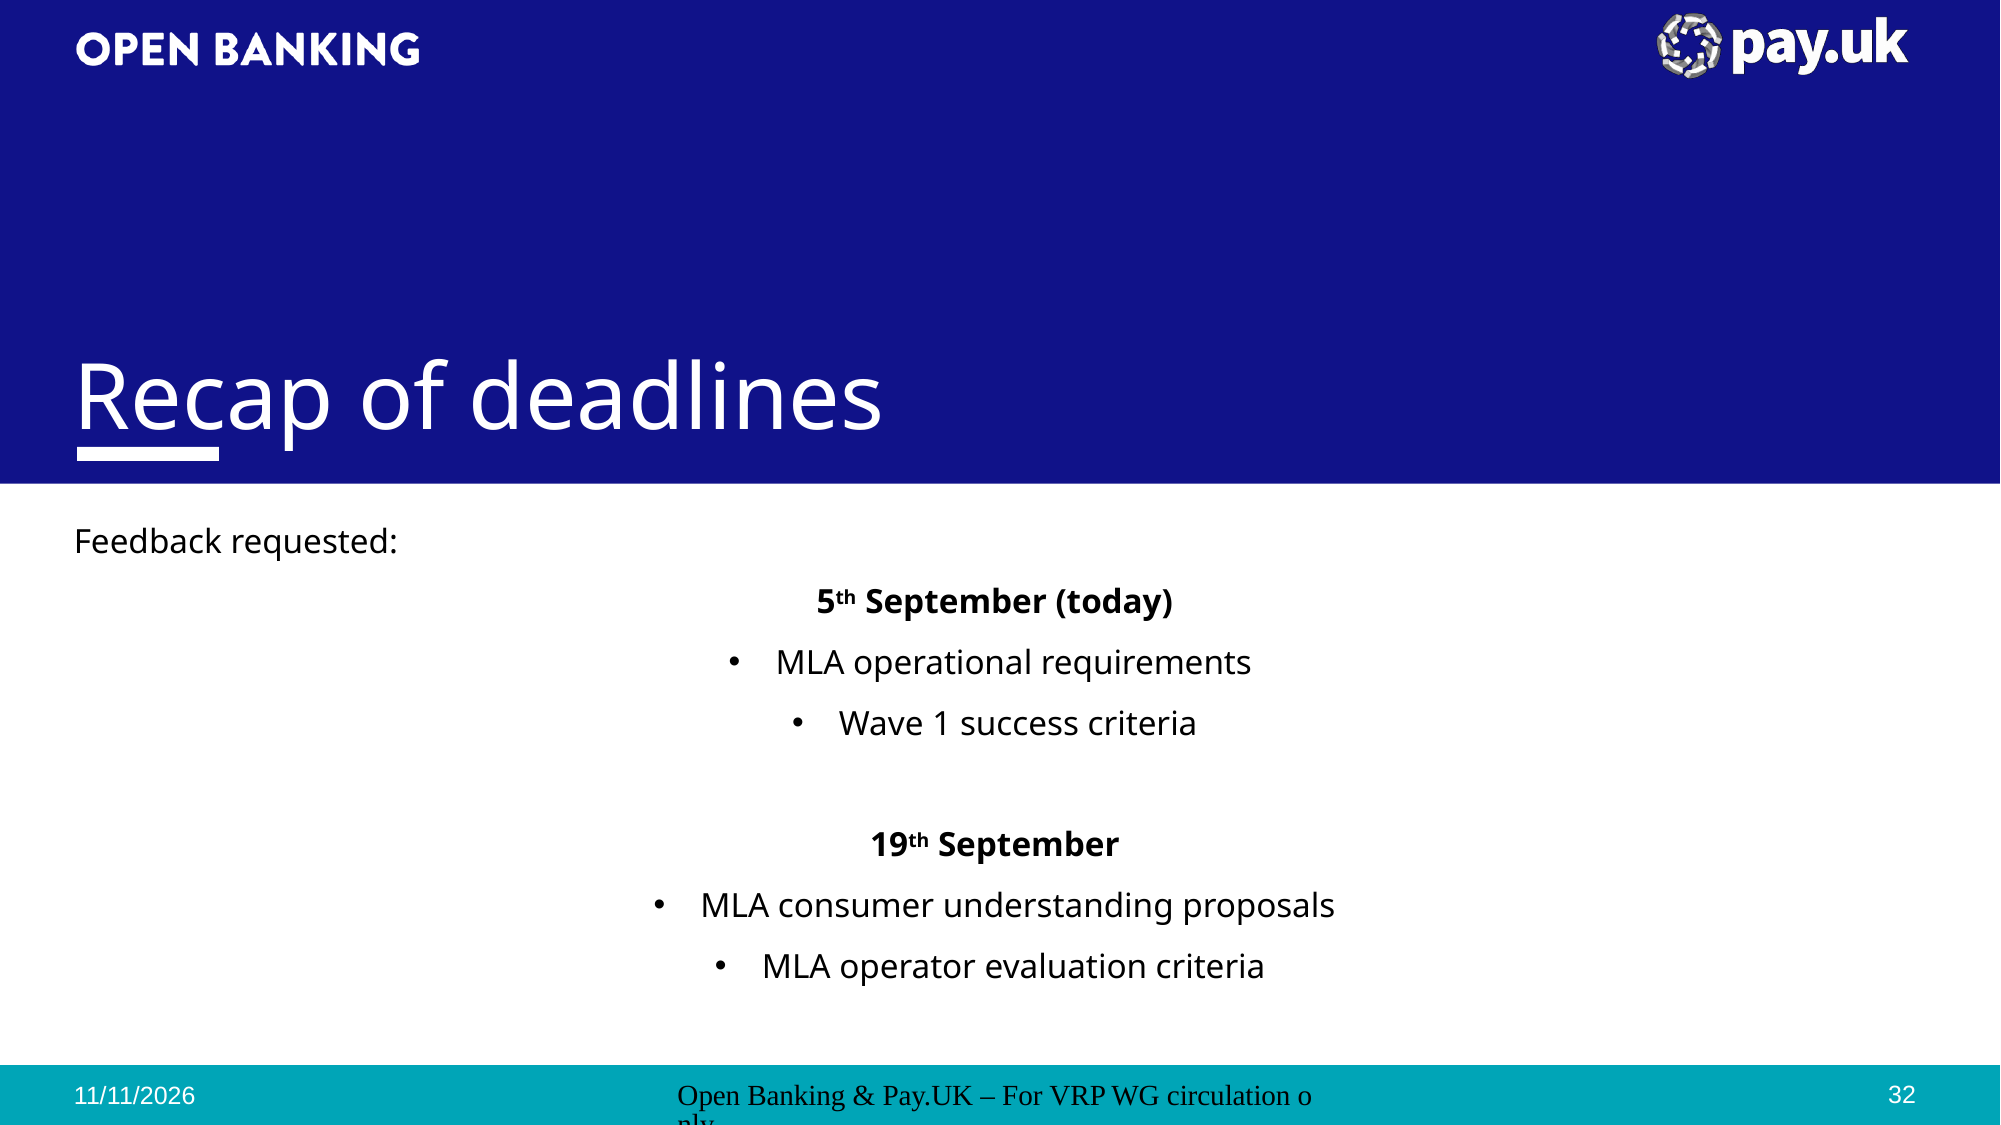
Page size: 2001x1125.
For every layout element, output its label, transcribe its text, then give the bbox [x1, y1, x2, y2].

slide_number 32 [1412, 1064, 1932, 1124]
picture [1647, 0, 1917, 85]
list Feedback requested: 5th September (today) MLA operational requirements Wave 1 success criteria 19th September MLA consumer understanding proposals MLA operator evaluation criteria [59, 512, 1932, 1017]
footer Open Banking & Pay.UK – For VRP WG circulation only [662, 1064, 1338, 1124]
text_box Recap of deadlines [59, 163, 1720, 455]
picture [43, 0, 452, 97]
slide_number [59, 1065, 509, 1125]
